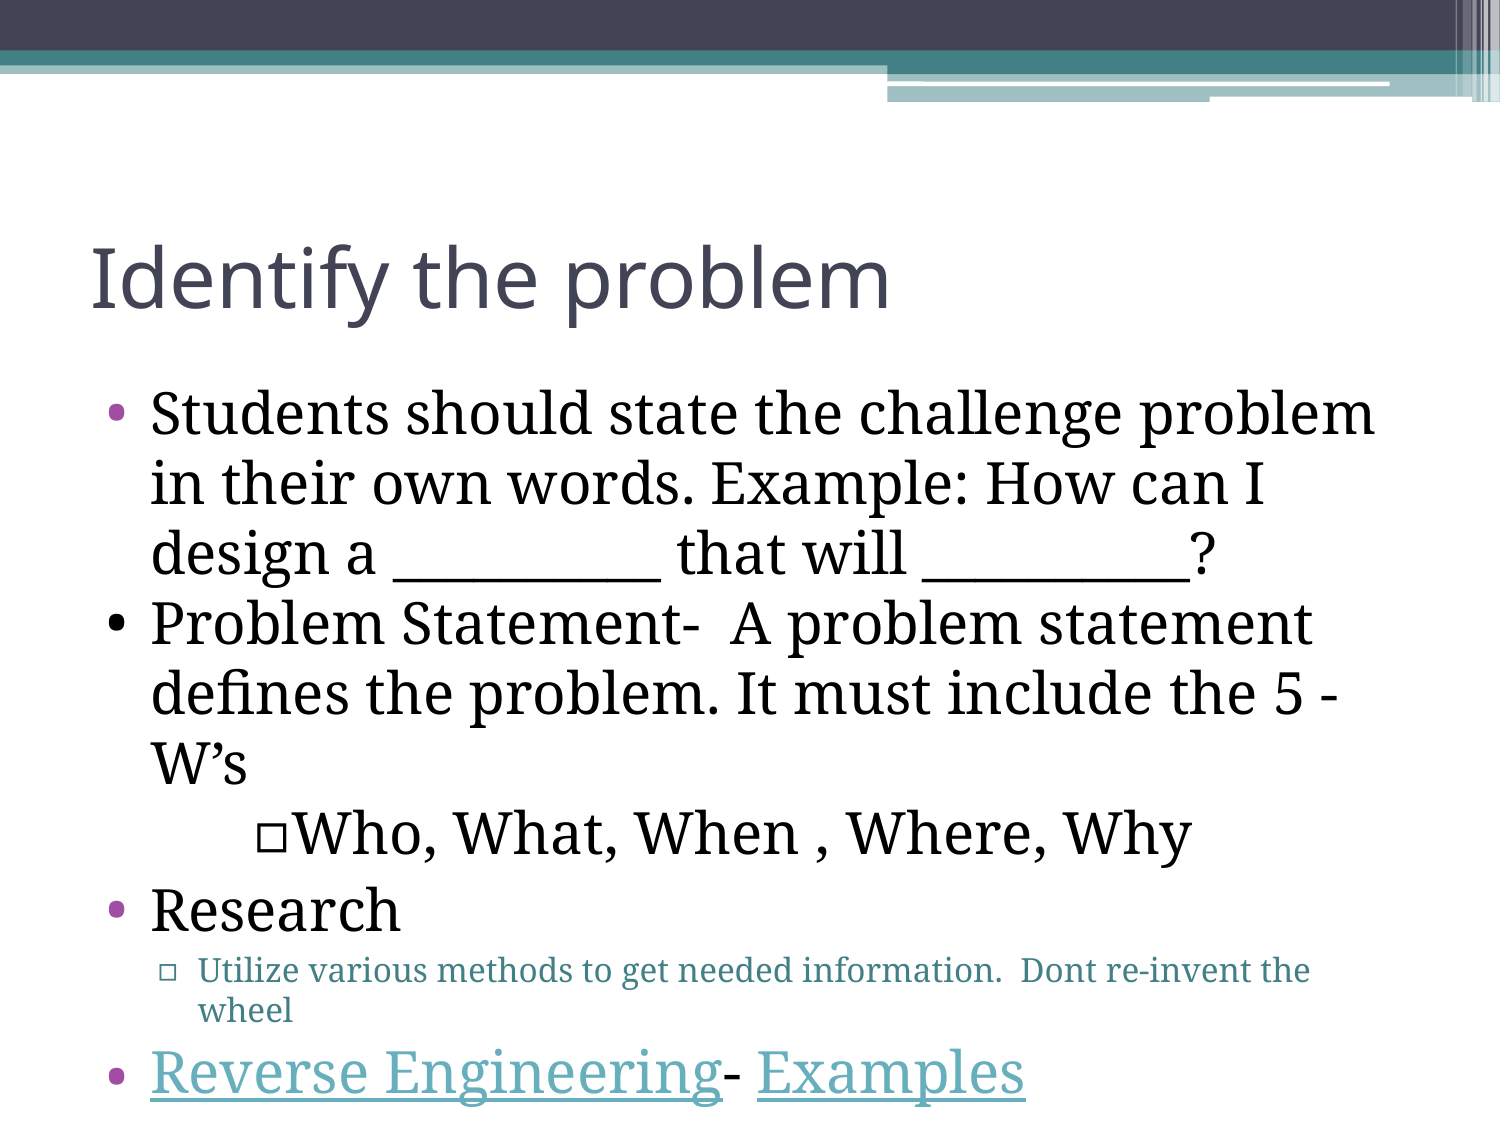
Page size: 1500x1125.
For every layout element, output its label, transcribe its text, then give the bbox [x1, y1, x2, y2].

list Students should state the challenge problem in their own words. Example: How can I design a __________ that will __________? Problem Statement- A problem statement defines the problem. It must include the 5 -W’s Who, What, When , Where, Why Research Utilize various methods to get needed information. Dont re-invent the wheel Reverse Engineering- Examples [75, 368, 1425, 1079]
title Identify the problem [75, 187, 1425, 363]
